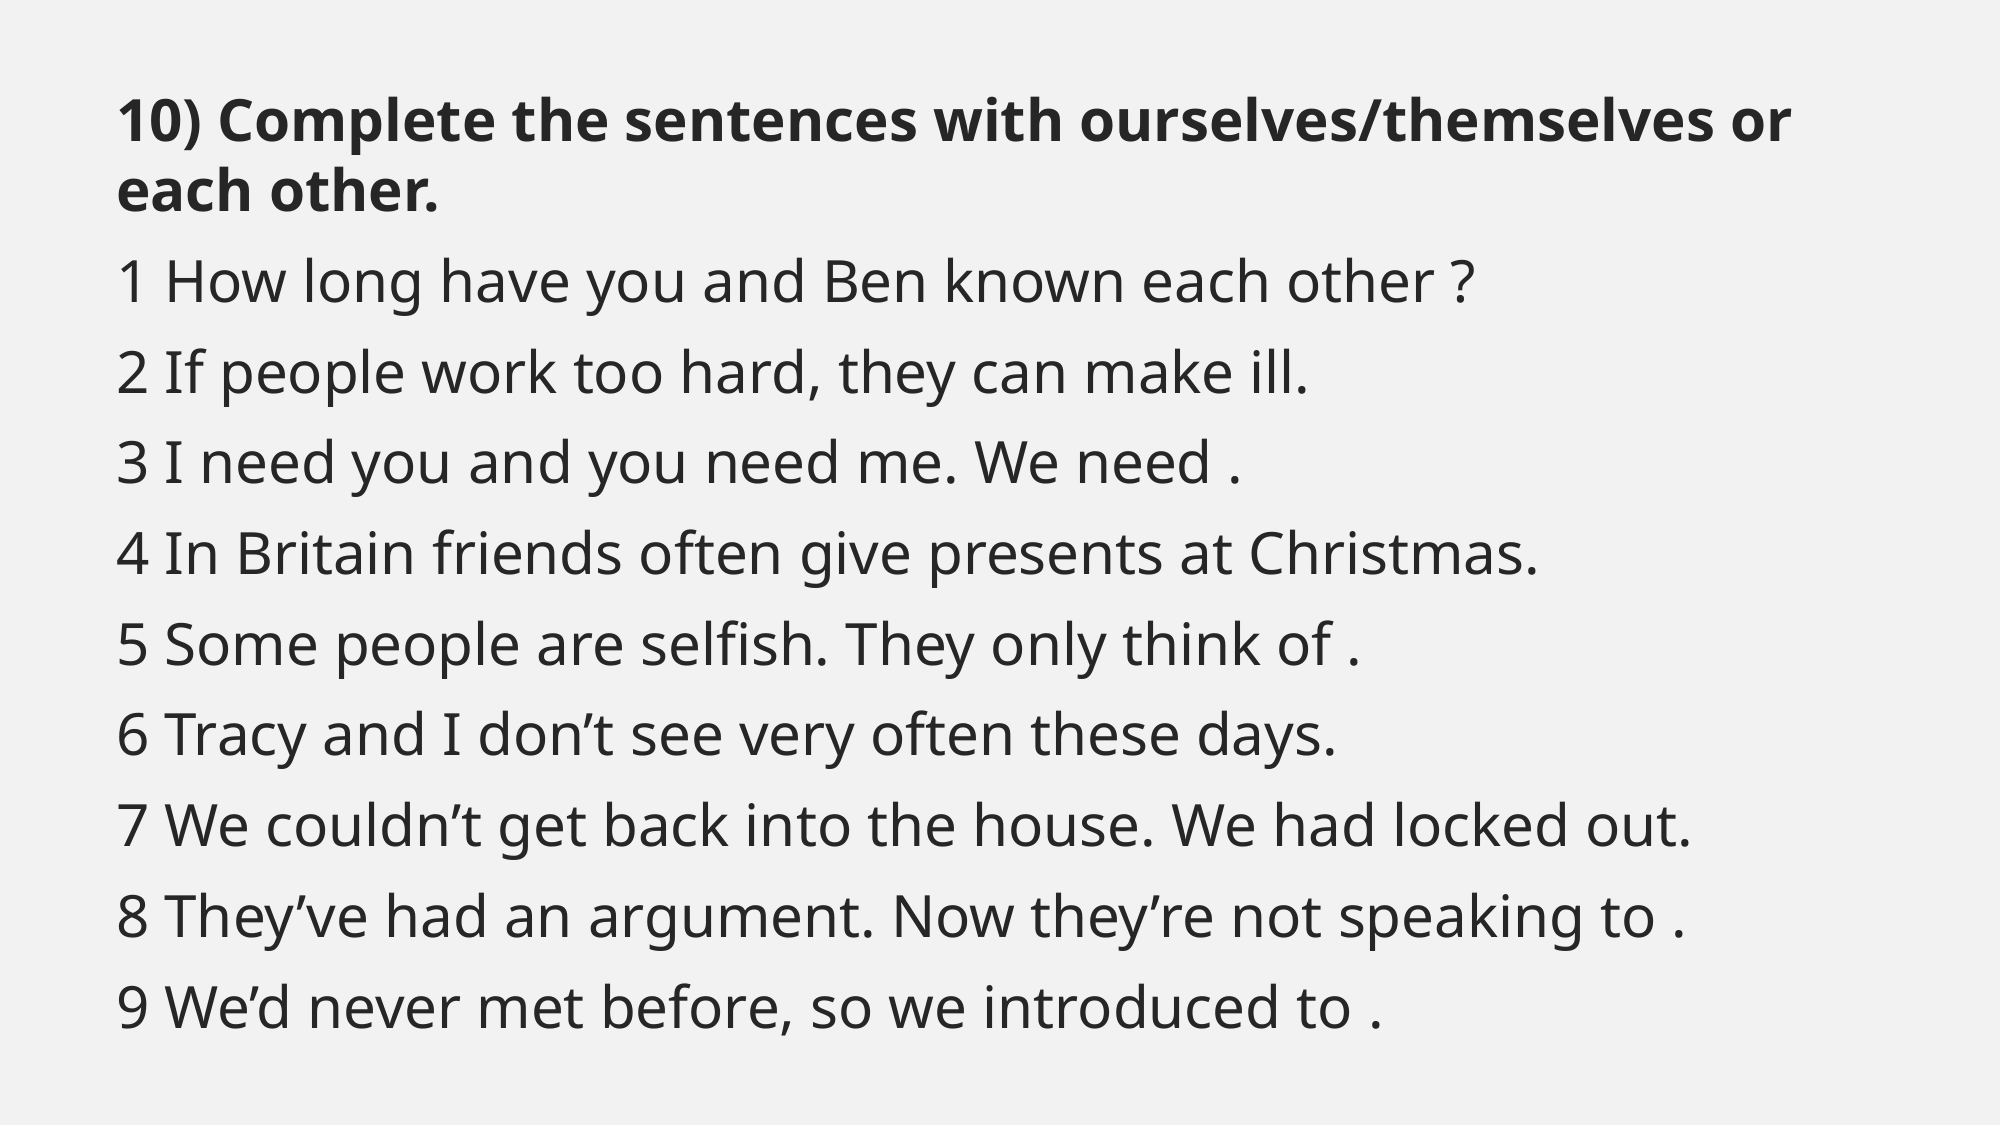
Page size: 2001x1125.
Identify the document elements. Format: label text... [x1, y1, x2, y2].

list 10) Complete the sentences with ourselves/themselves or each other. 1 How long have you and Ben known each other ? 2 If people work too hard, they can make ill. 3 I need you and you need me. We need . 4 In Britain friends often give presents at Christmas. 5 Some people are selfish. They only think of . 6 Tracy and I don’t see very often these days. 7 We couldn’t get back into the house. We had locked out. 8 They’ve had an argument. Now they’re not speaking to . 9 We’d never met before, so we introduced to . [100, 76, 1886, 1094]
